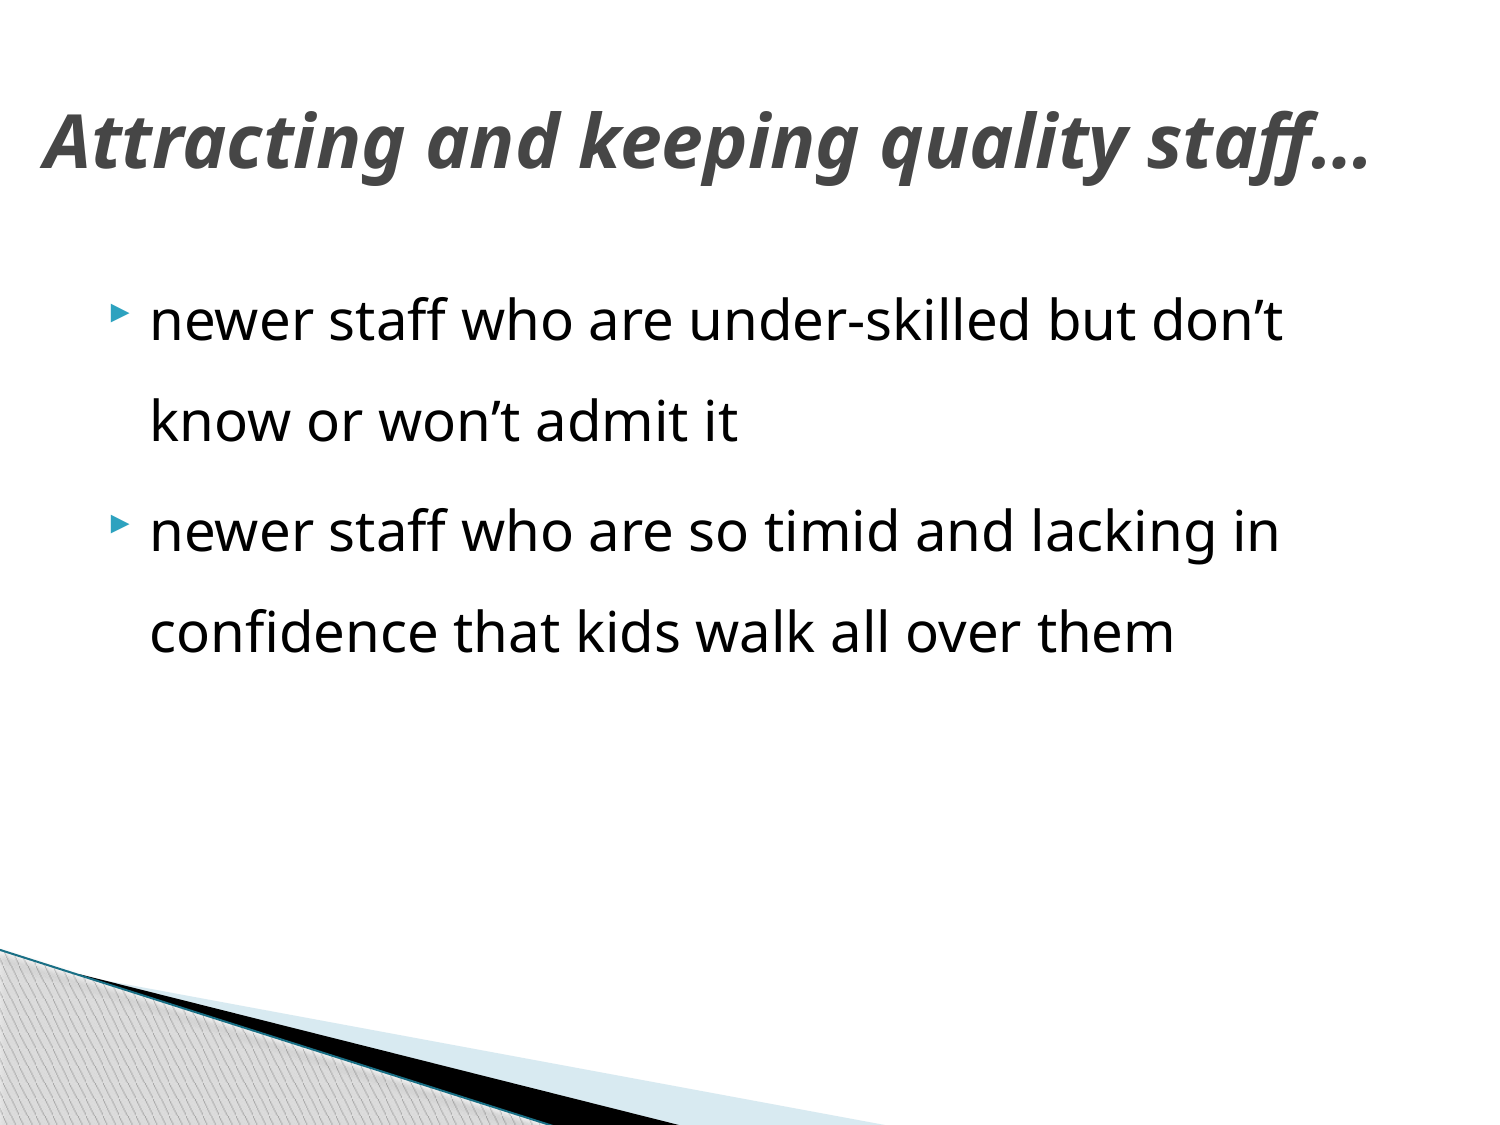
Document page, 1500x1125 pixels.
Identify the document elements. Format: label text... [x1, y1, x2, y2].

title Attracting and keeping quality staff… [29, 45, 1471, 233]
list newer staff who are under-skilled but don’t know or won’t admit it newer staff who are so timid and lacking in confidence that kids walk all over them [75, 243, 1425, 986]
